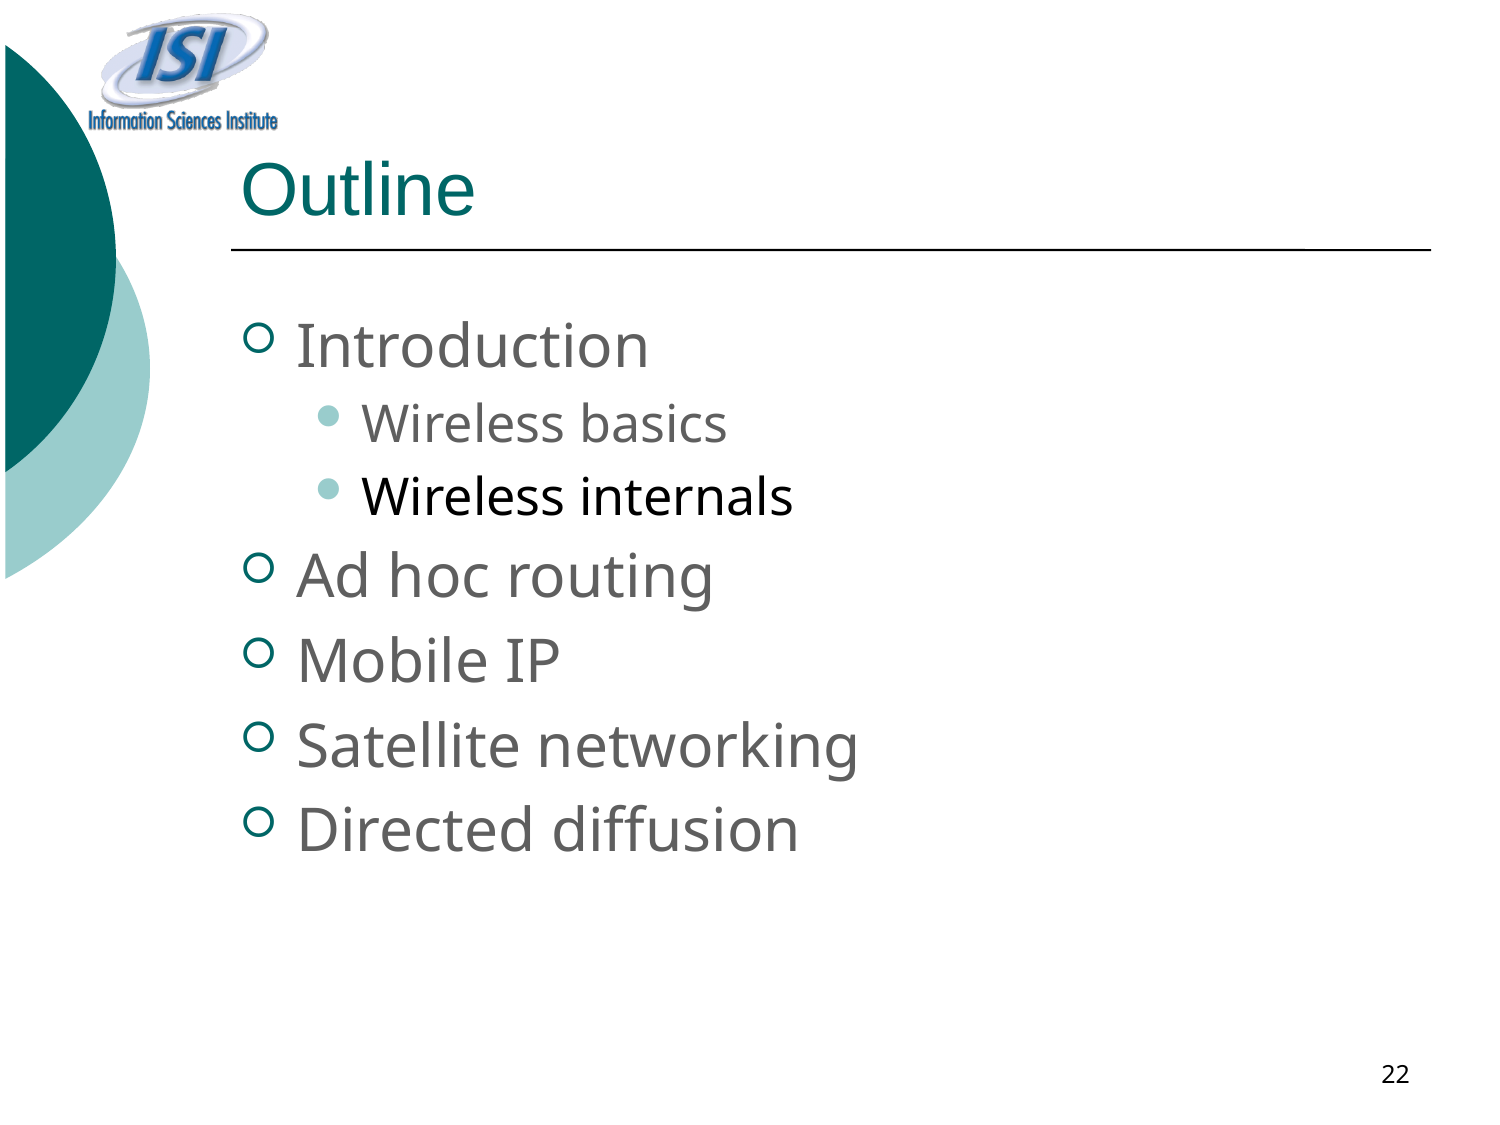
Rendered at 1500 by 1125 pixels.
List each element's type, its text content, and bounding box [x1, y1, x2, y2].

picture [50, 0, 314, 135]
slide_number 22 [1074, 1024, 1426, 1101]
list Introduction Wireless basics Wireless internals Ad hoc routing Mobile IP Satellite networking Directed diffusion [224, 299, 1425, 975]
title Outline [224, 49, 1425, 238]
